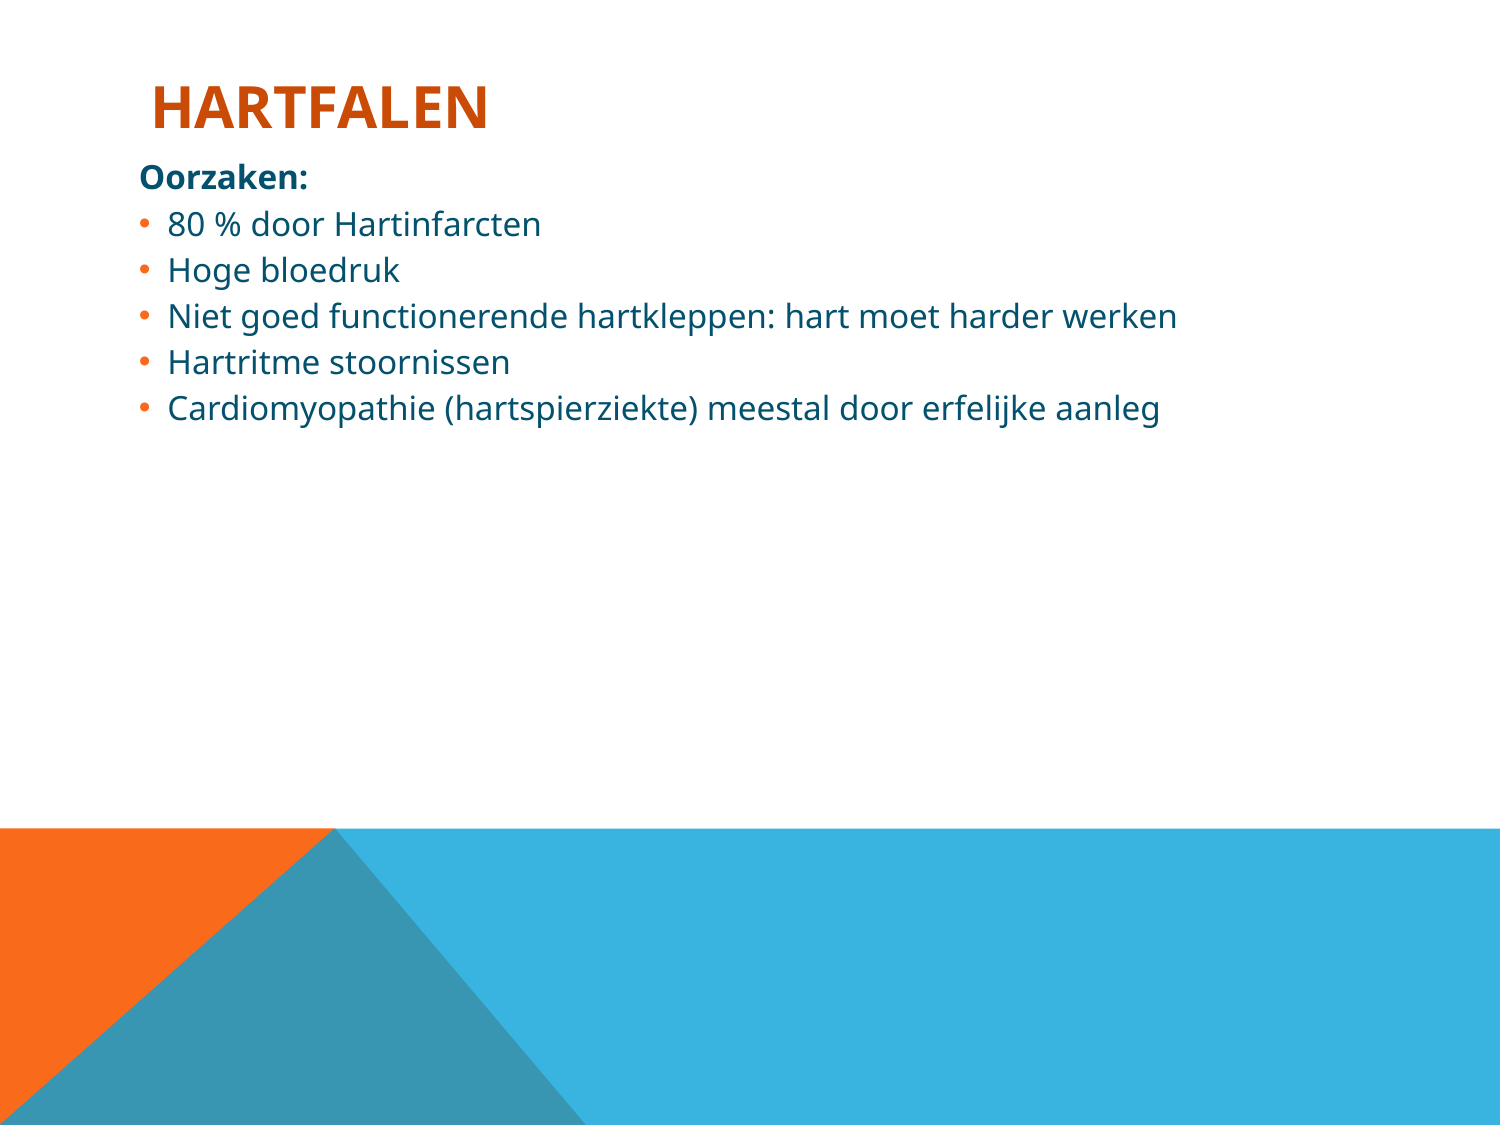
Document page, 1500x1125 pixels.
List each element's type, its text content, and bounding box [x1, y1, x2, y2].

title Hartfalen [135, 60, 1369, 149]
list Oorzaken: 80 % door Hartinfarcten Hoge bloedruk Niet goed functionerende hartkleppen: hart moet harder werken Hartritme stoornissen Cardiomyopathie (hartspierziekte) meestal door erfelijke aanleg [123, 149, 1369, 768]
